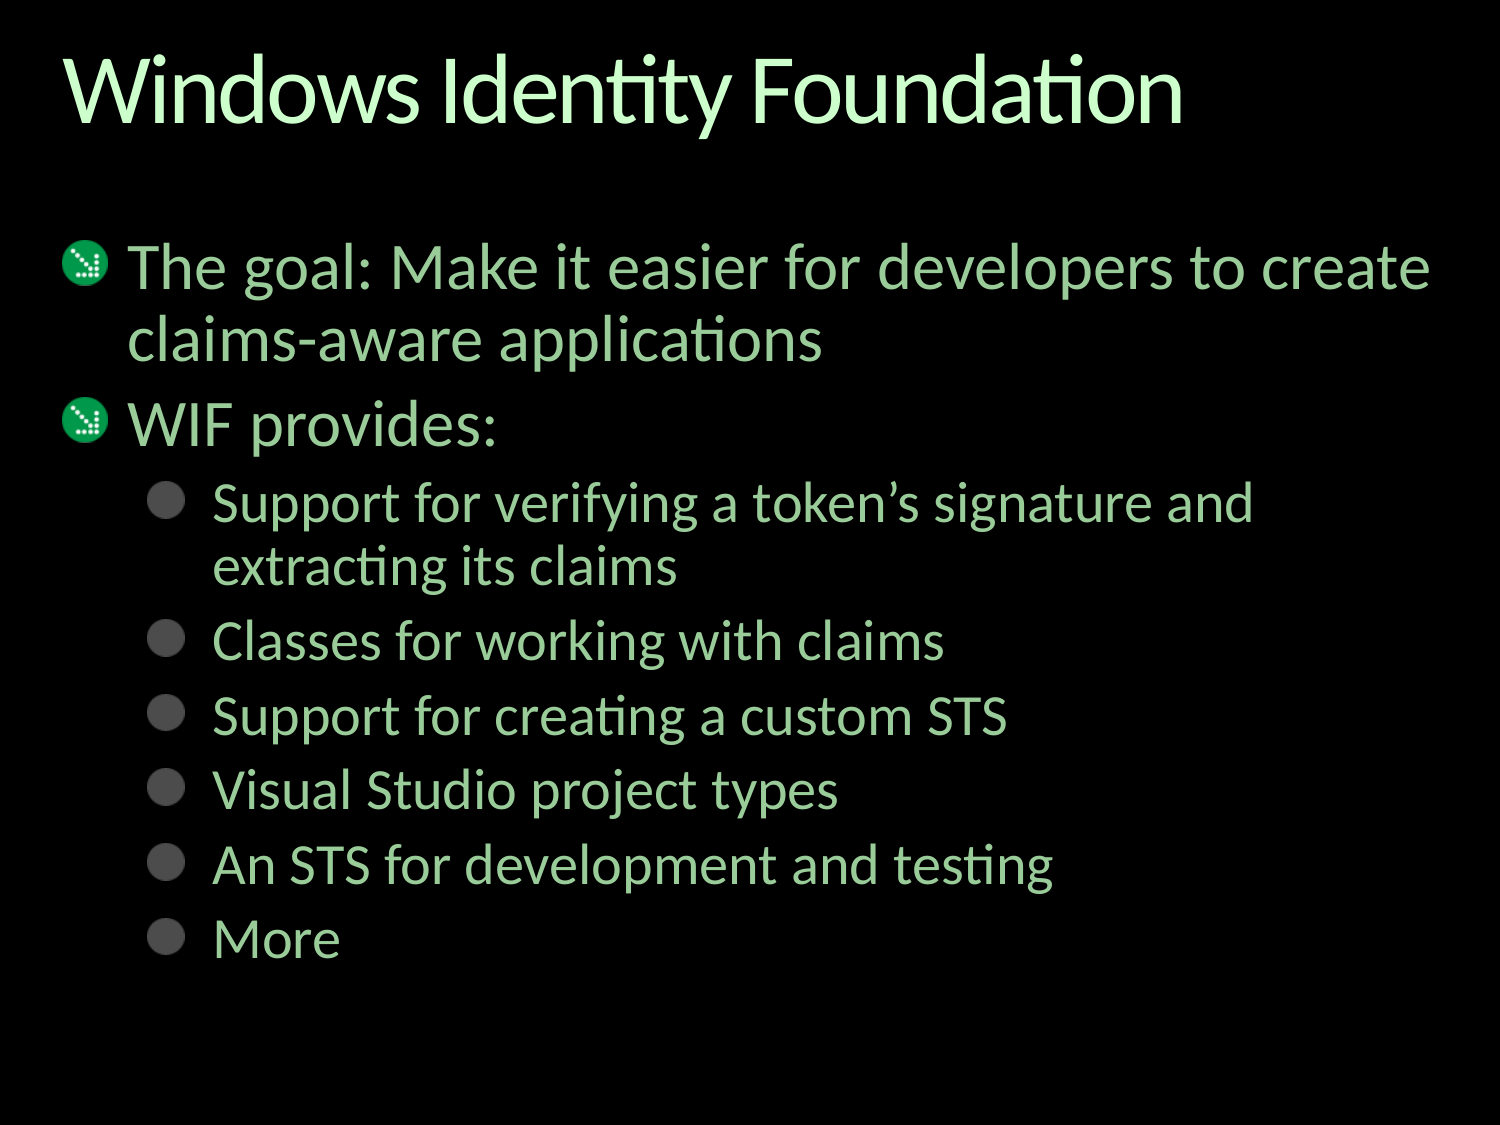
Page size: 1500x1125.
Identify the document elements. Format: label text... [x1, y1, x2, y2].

title Windows Identity Foundation [62, 37, 1438, 147]
picture [147, 843, 185, 881]
picture [62, 240, 108, 287]
picture [147, 619, 185, 657]
picture [147, 481, 185, 519]
list The goal: Make it easier for developers to create claims-aware applications WIF provides: Support for verifying a token’s signature and extracting its claims Classes for working with claims Support for creating a custom STS Visual Studio project types An STS for development and testing More [62, 231, 1438, 593]
picture [147, 694, 185, 731]
picture [62, 397, 108, 444]
picture [147, 768, 185, 806]
picture [147, 918, 185, 955]
